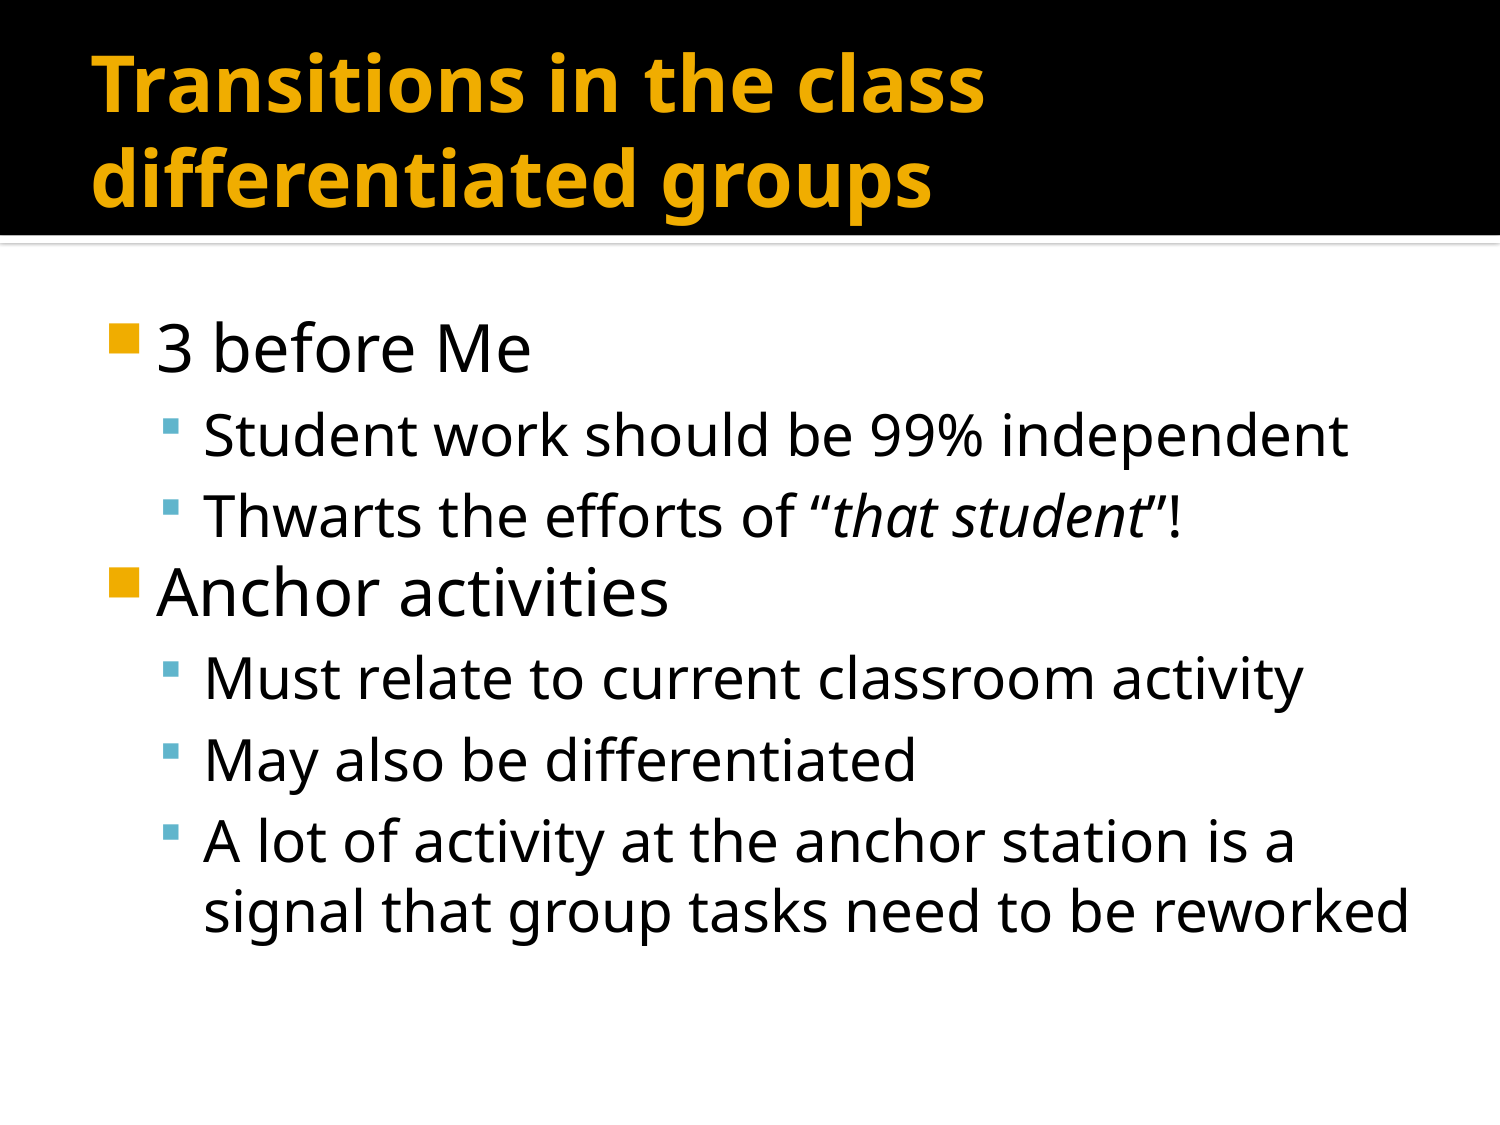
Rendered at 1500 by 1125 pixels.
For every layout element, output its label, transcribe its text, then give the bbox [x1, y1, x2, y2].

title Transitions in the class differentiated groups [75, 25, 1425, 231]
list 3 before Me Student work should be 99% independent Thwarts the efforts of “that student”! Anchor activities Must relate to current classroom activity May also be differentiated A lot of activity at the anchor station is a signal that group tasks need to be reworked [75, 291, 1463, 1050]
